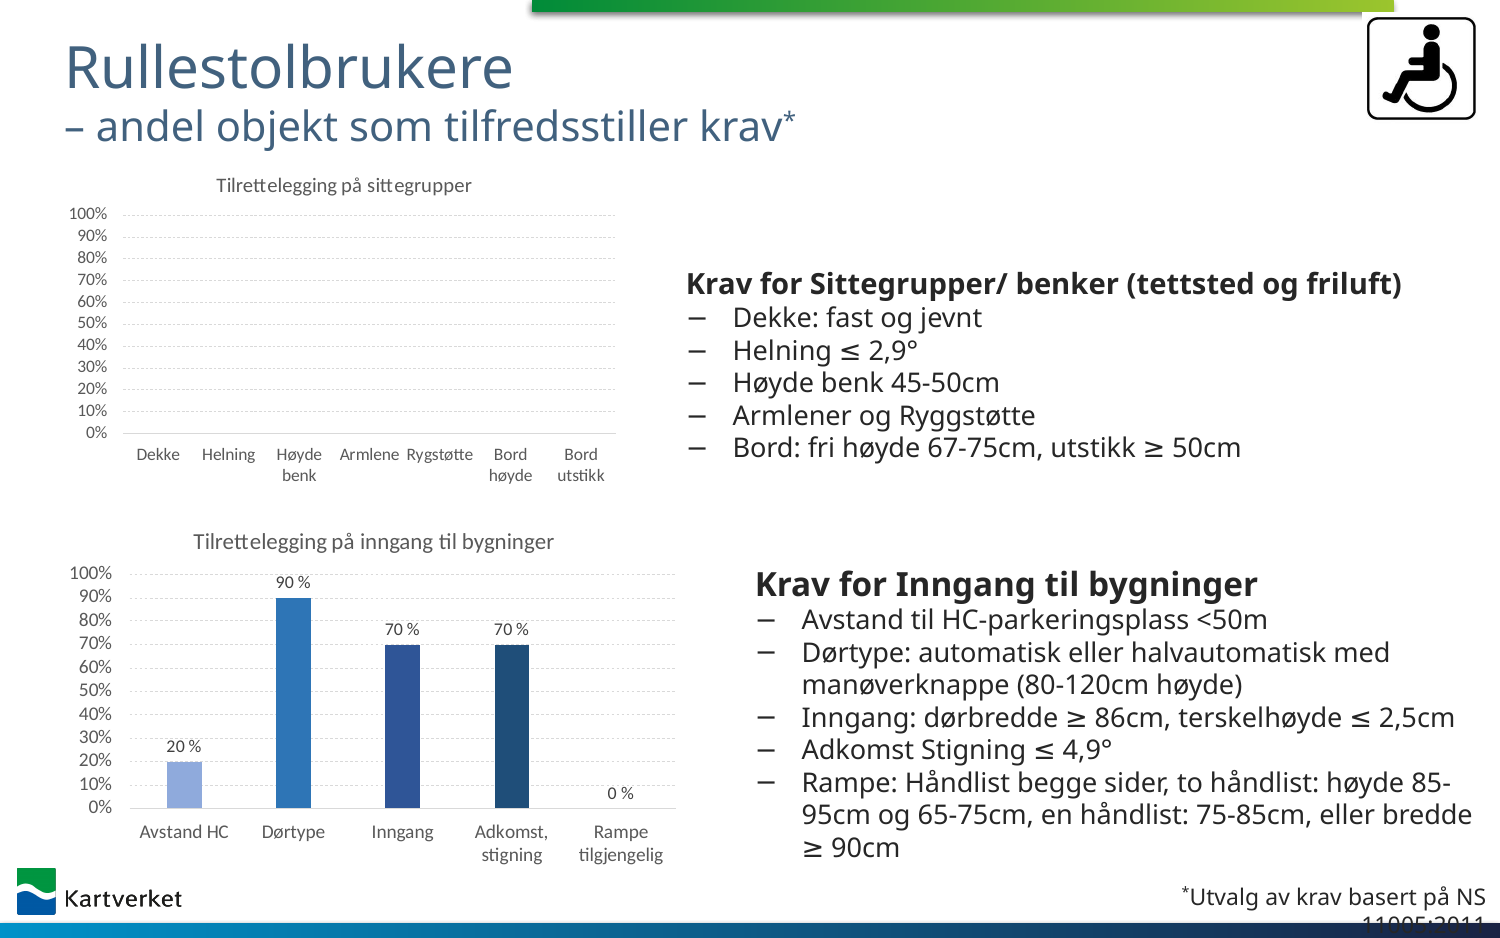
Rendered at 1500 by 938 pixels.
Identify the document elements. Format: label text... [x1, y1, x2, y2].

text_box Krav for Inngang til bygninger Avstand til HC-parkeringsplass <50m Dørtype: automatisk eller halvautomatisk med manøverknappe (80-120cm høyde) Inngang: dørbredde ≥ 86cm, terskelhøyde ≤ 2,5cm Adkomst Stigning ≤ 4,9° Rampe: Håndlist begge sider, to håndlist: høyde 85-95cm og 65-75cm, en håndlist: 75-85cm, eller bredde ≥ 90cm [740, 555, 1491, 870]
picture [62, 166, 626, 492]
text_box *Utvalg av krav basert på NS 11005:2011 [1068, 873, 1500, 938]
picture [1362, 12, 1481, 126]
text_box Krav for Sittegrupper/ benker (tettsted og friluft) Dekke: fast og jevnt Helning ≤ 2,9° Høyde benk 45-50cm Armlener og Ryggstøtte Bord: fri høyde 67-75cm, utstikk ≥ 50cm [670, 258, 1418, 471]
picture [62, 520, 687, 874]
text_box Rullestolbrukere – andel objekt som tilfredsstiller krav* [49, 25, 1431, 158]
